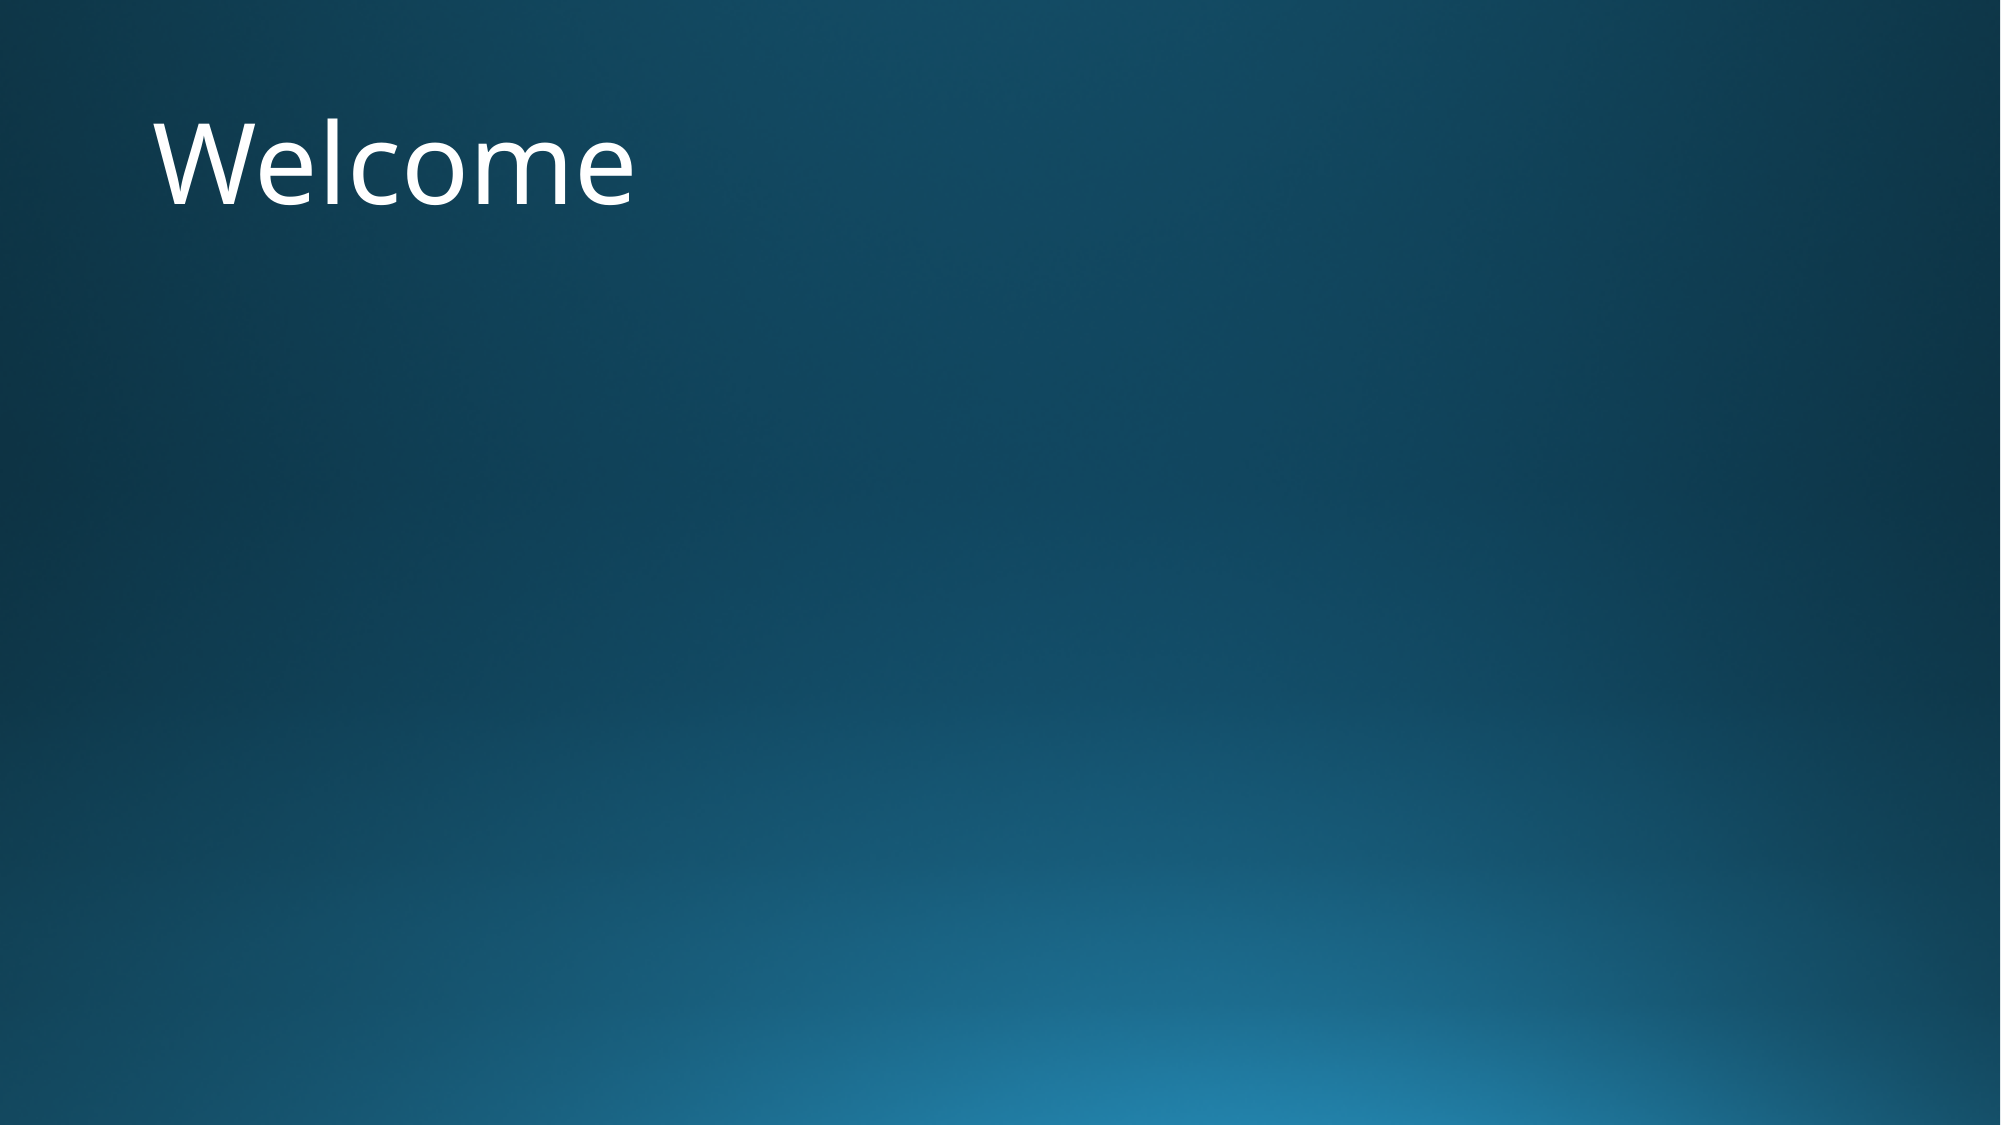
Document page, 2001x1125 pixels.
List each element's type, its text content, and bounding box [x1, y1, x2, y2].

picture [0, 0, 2001, 1125]
title Welcome [137, 59, 1863, 278]
